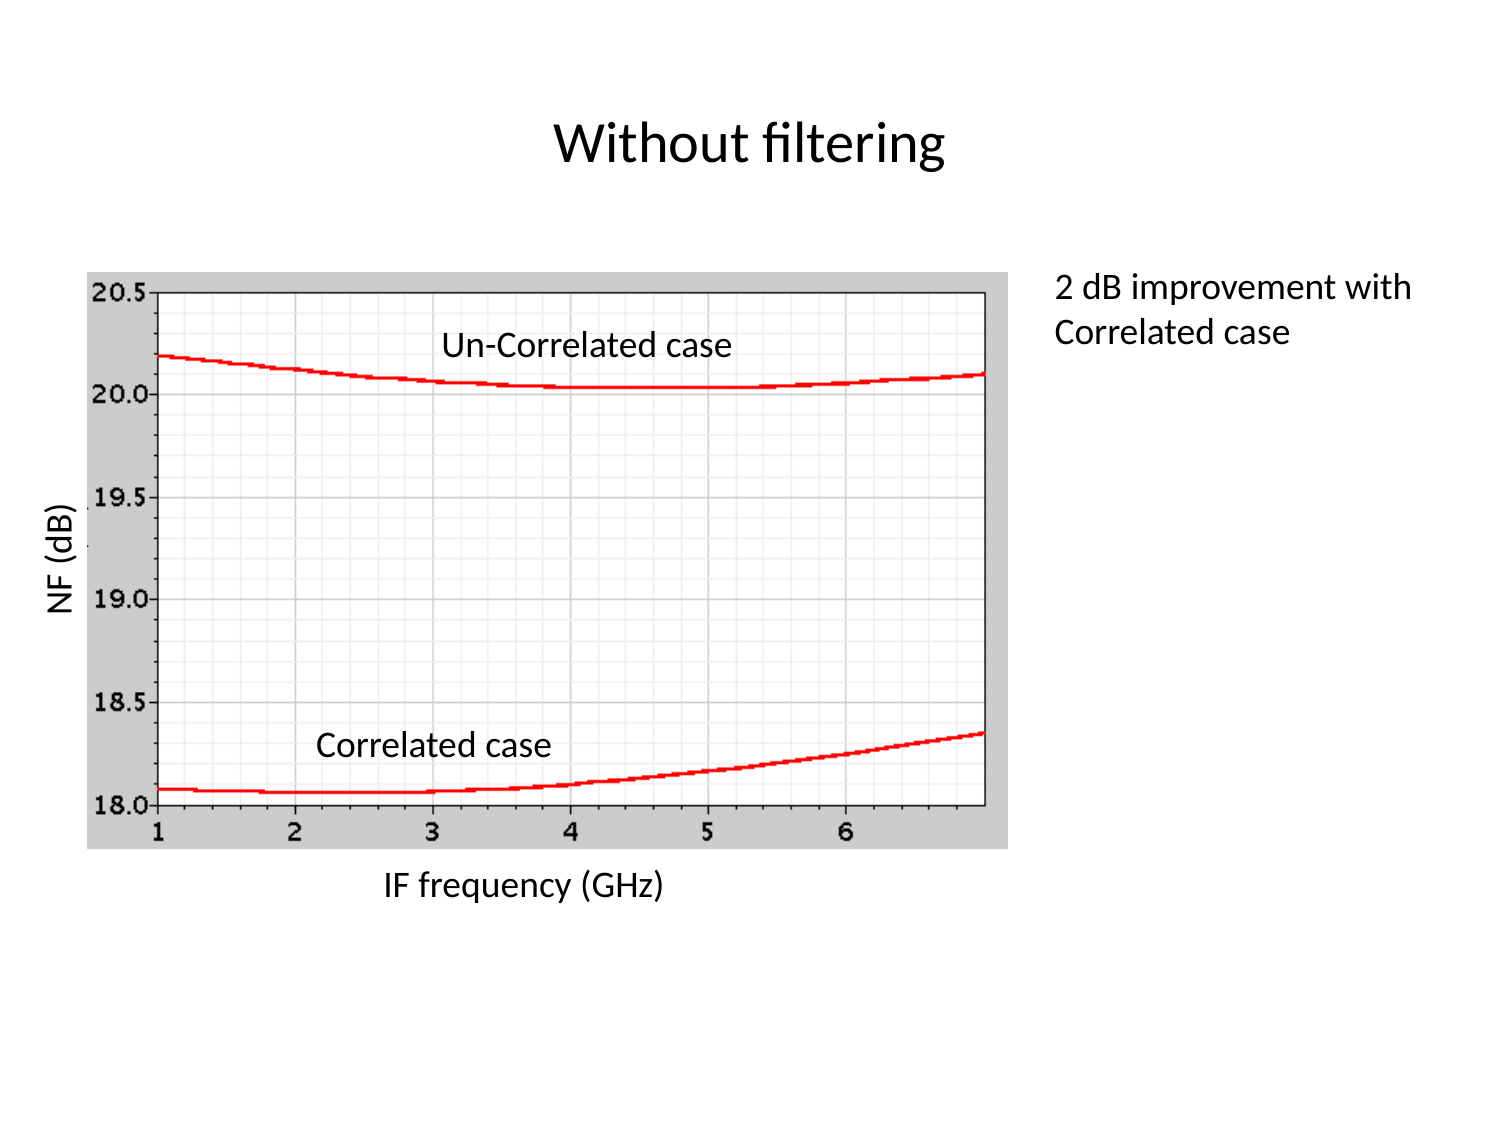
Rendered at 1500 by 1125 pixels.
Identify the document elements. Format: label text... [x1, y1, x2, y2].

title Without filtering [75, 45, 1425, 233]
text_box IF frequency (GHz) [368, 859, 680, 912]
text_box NF (dB) [26, 488, 82, 631]
text_box 2 dB improvement with Correlated case [1039, 254, 1428, 360]
picture [87, 272, 1008, 850]
